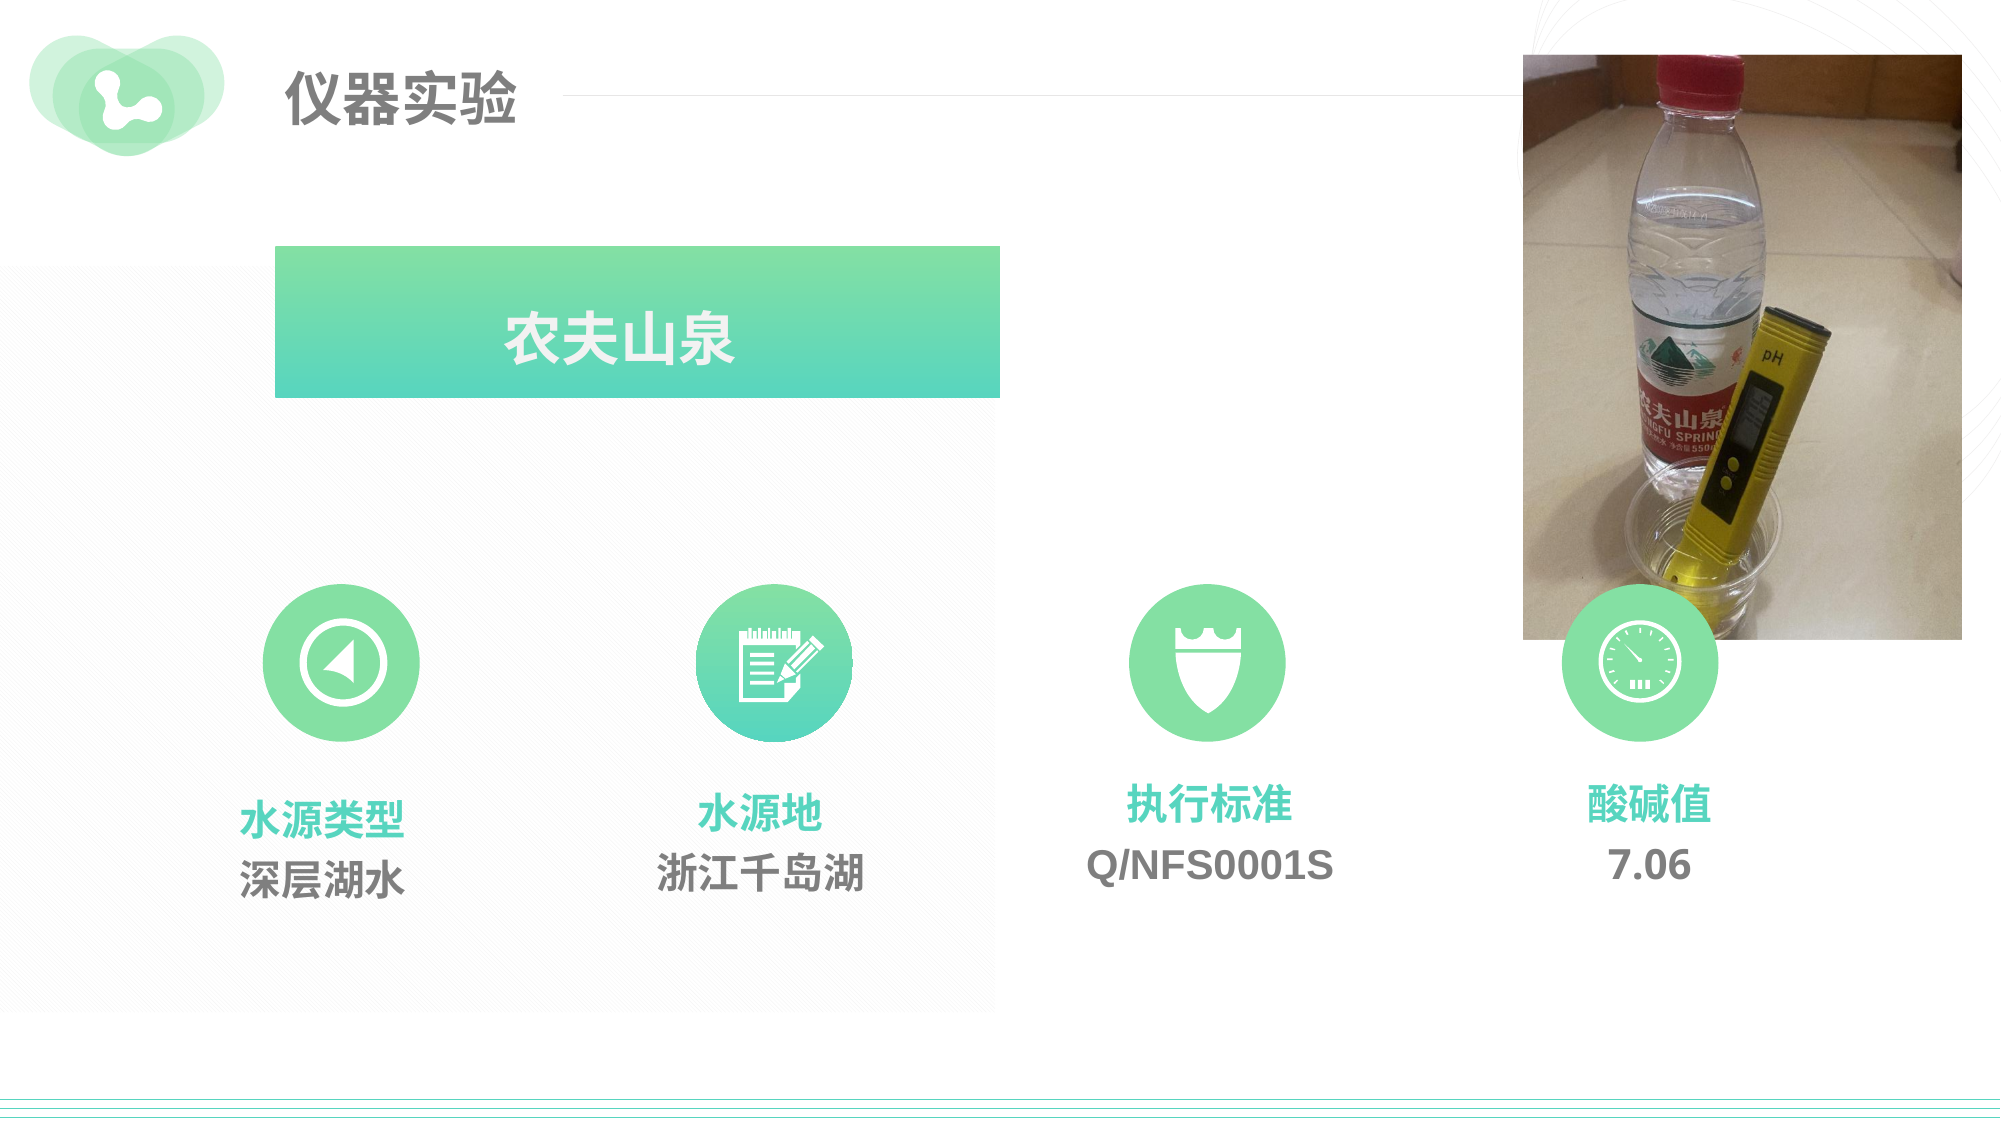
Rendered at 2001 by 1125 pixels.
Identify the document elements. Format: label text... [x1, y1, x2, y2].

text_box 7.06 [1450, 808, 1888, 908]
text_box 酸碱值 [1450, 762, 1888, 808]
text_box 水源类型 [85, 778, 526, 823]
text_box [275, 246, 1000, 398]
text_box [695, 584, 853, 742]
text_box Q/NFS0001S [995, 808, 1450, 908]
text_box 农夫山泉 [457, 294, 752, 398]
text_box [1560, 583, 1720, 743]
text_box 深层湖水 [85, 823, 562, 924]
text_box 仪器实验 [255, 29, 547, 166]
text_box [1175, 628, 1241, 714]
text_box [299, 618, 388, 707]
text_box [261, 583, 421, 743]
text_box 执行标准 [970, 762, 1450, 808]
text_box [1598, 620, 1682, 703]
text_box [739, 627, 825, 703]
text_box [1128, 583, 1287, 743]
text_box 浙江千岛湖 [526, 817, 995, 917]
text_box 水源地 [526, 771, 995, 817]
picture [1448, 55, 2000, 639]
